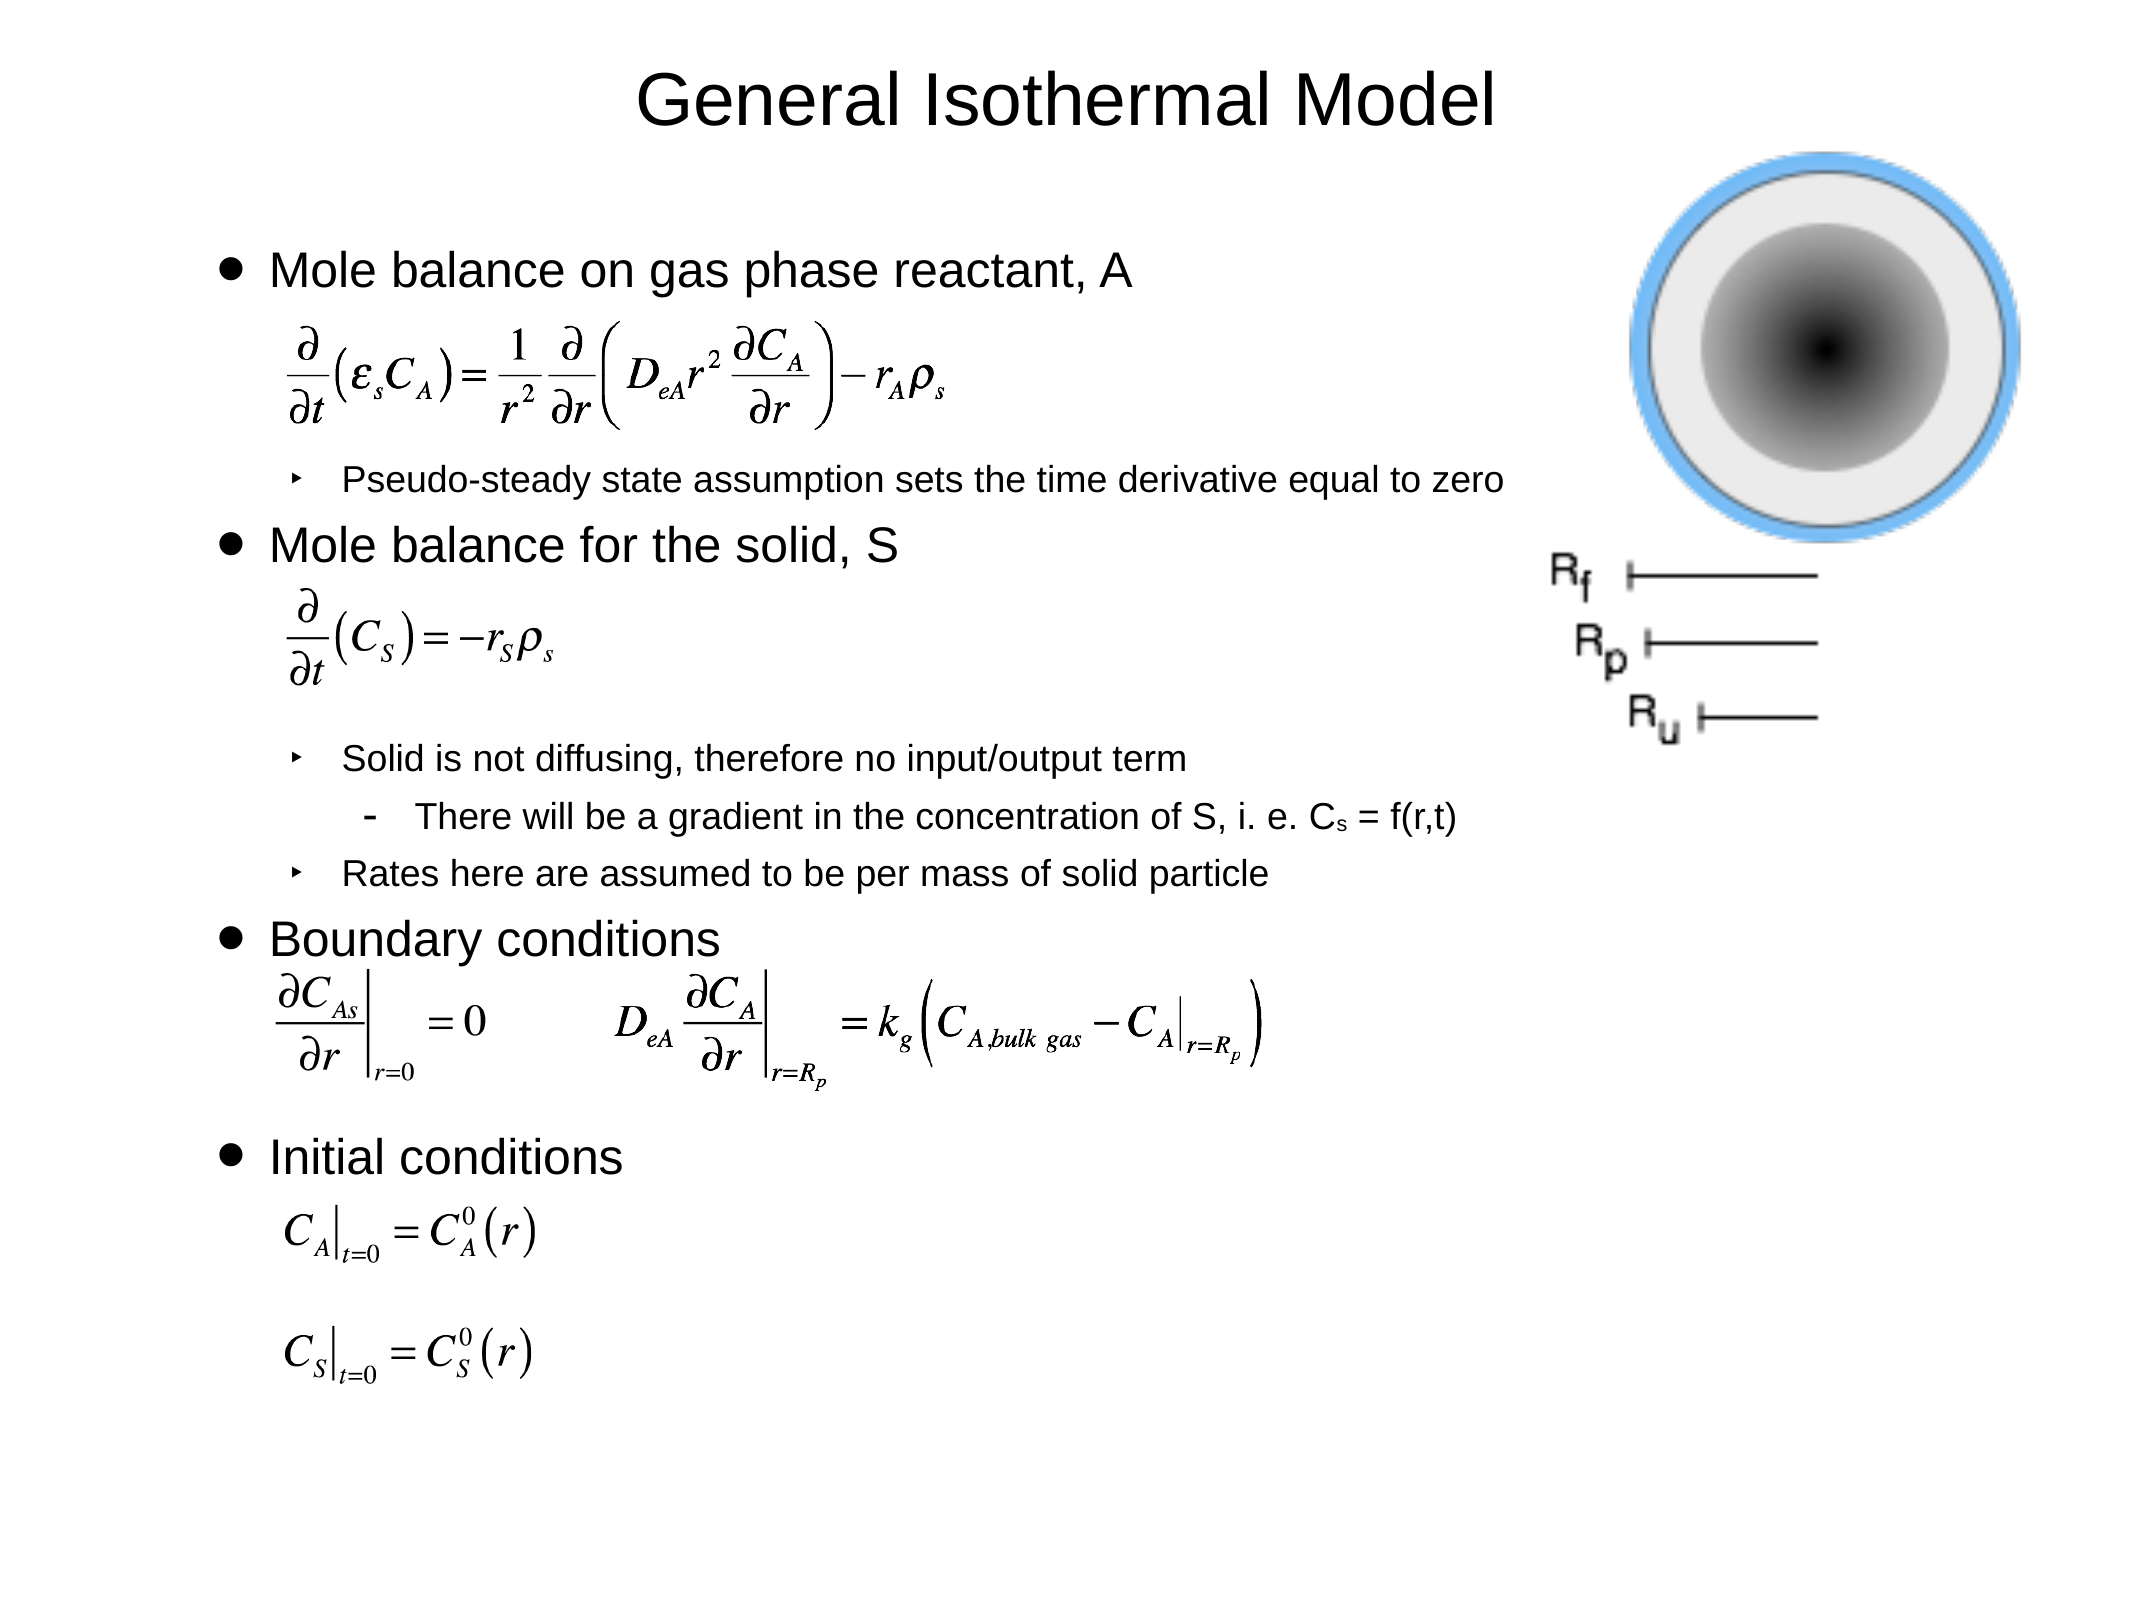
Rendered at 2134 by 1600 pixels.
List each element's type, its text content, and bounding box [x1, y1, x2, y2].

picture [606, 960, 1269, 1099]
picture [279, 579, 564, 695]
picture [268, 960, 497, 1088]
picture [279, 312, 953, 440]
title General Isothermal Model [208, 41, 1925, 229]
picture [1518, 122, 2053, 788]
list Mole balance on gas phase reactant, A Pseudo-steady state assumption sets the time derivative equal to zero Mole balance for the solid, S Solid is not diffusing, therefore no input/output term There will be a gradient in the concentration of S, i. e. Cs = f(r,t) Rates here are assumed to be per mass of solid particle Boundary conditions Initial conditions [208, 229, 1925, 1463]
picture [276, 1195, 543, 1271]
picture [276, 1316, 539, 1392]
